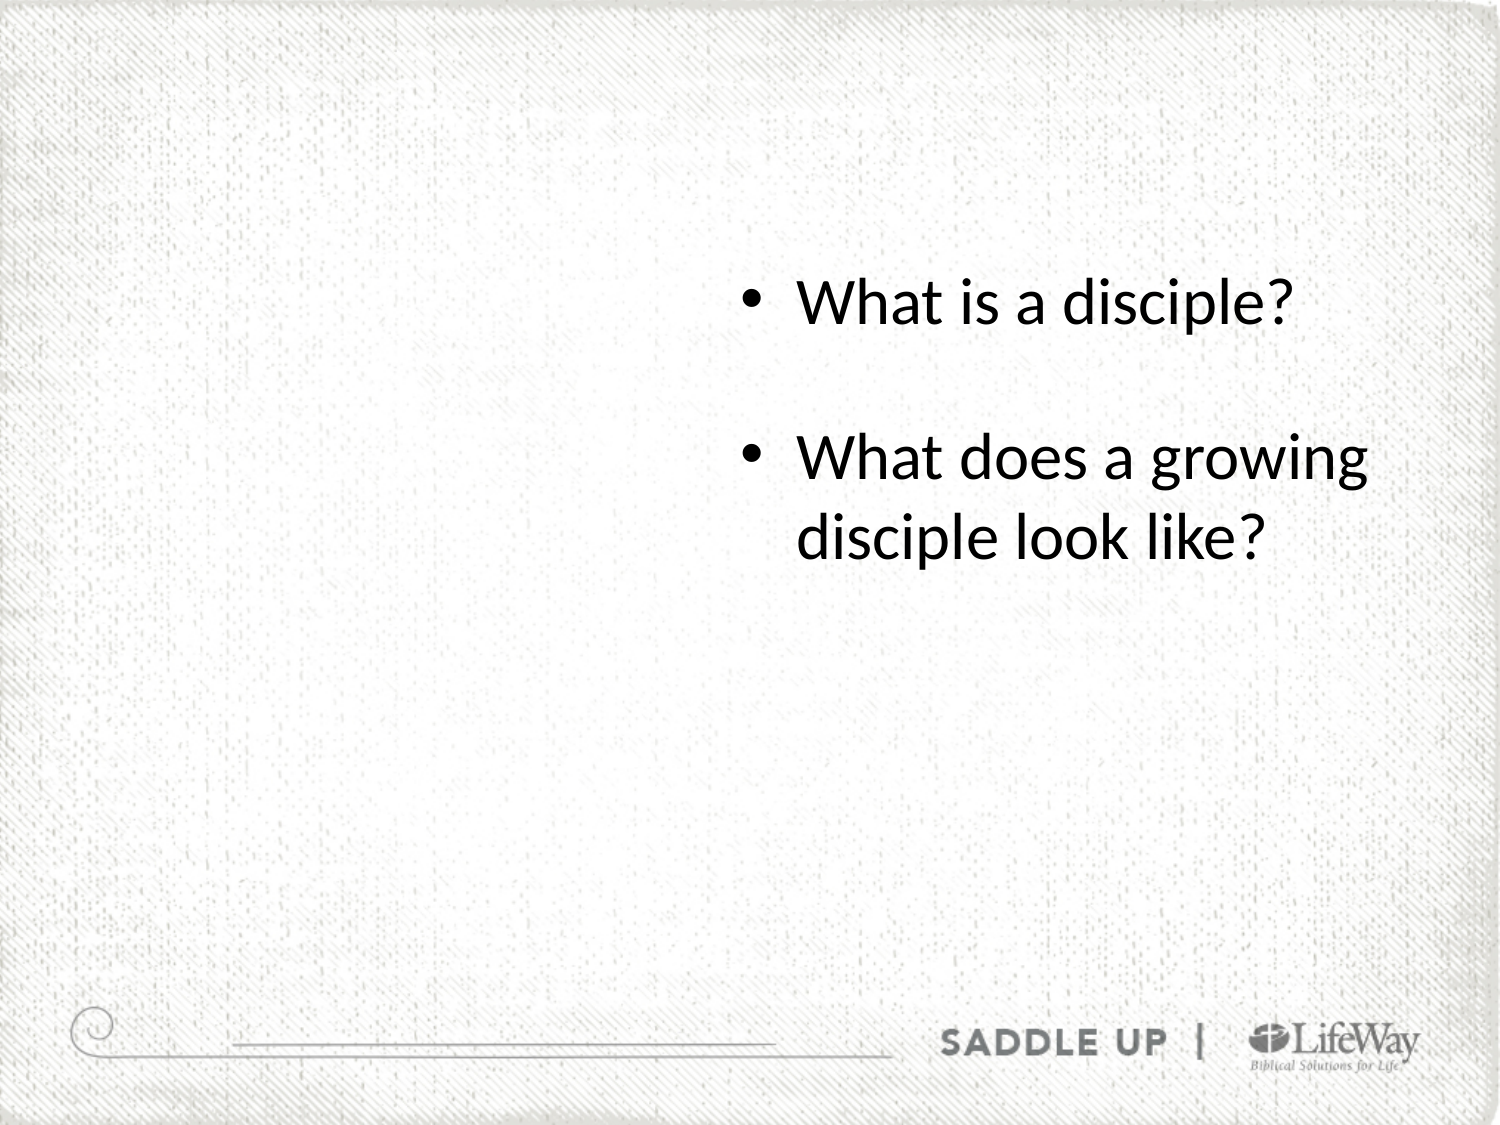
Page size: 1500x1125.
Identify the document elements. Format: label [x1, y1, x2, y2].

list [0, 0, 1500, 1125]
